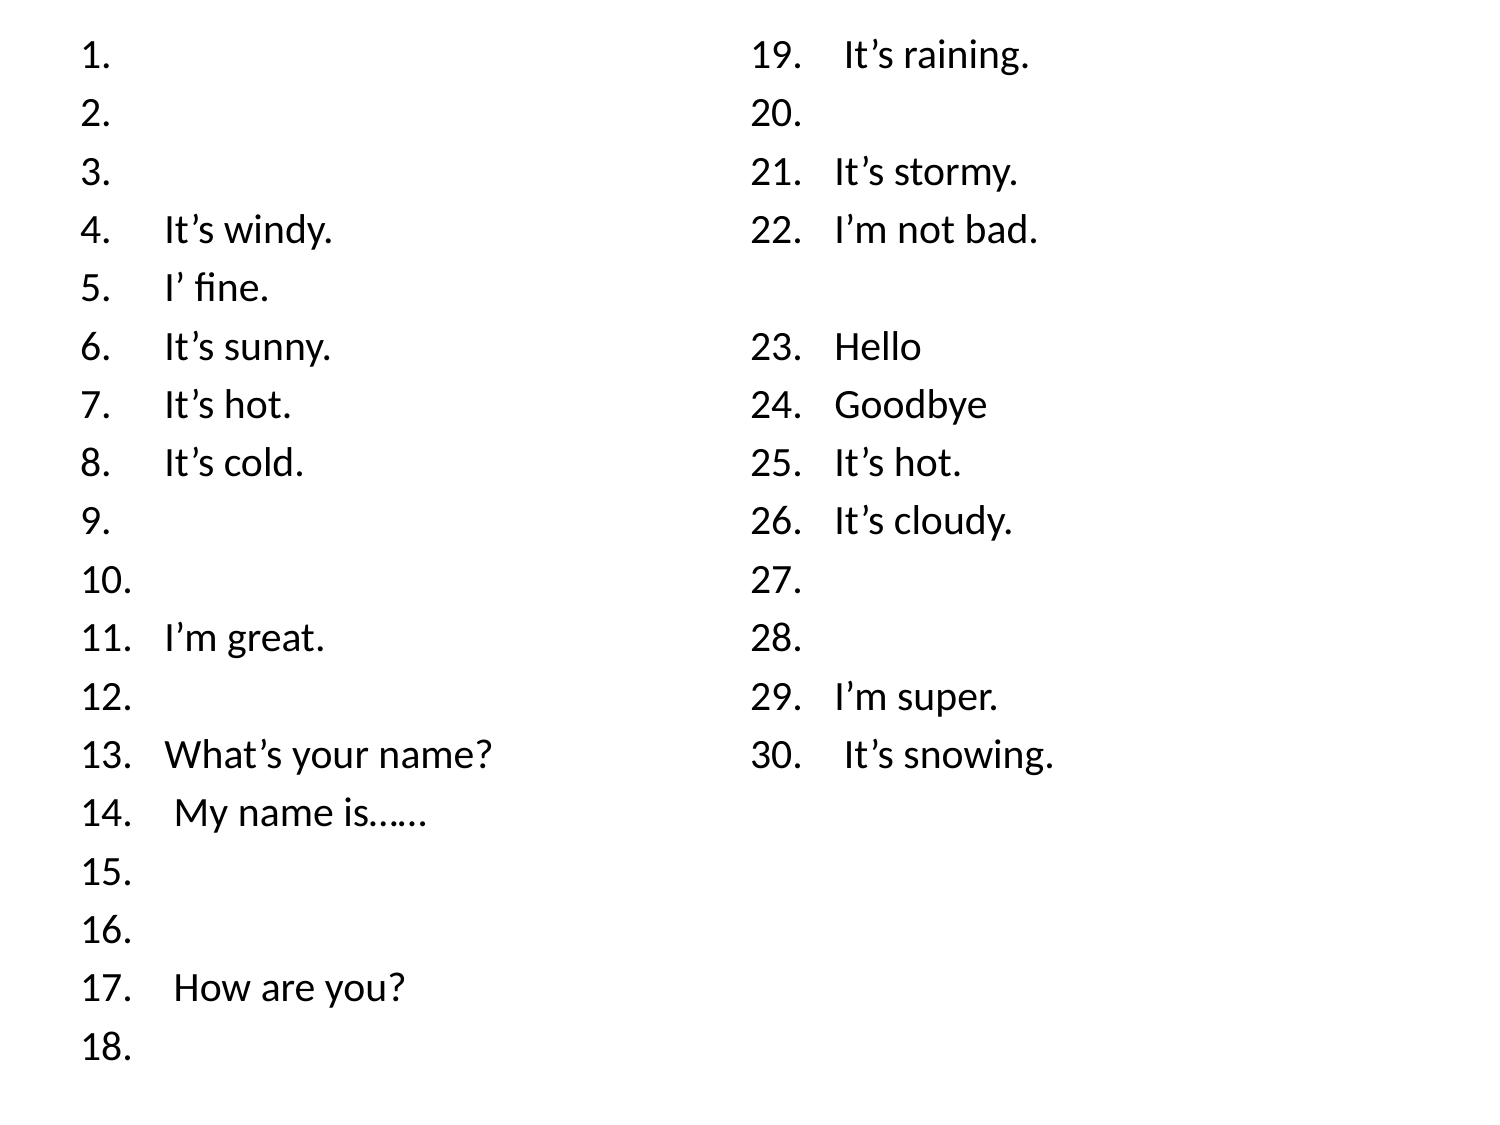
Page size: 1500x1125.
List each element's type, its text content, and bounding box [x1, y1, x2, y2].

list It’s windy. I’ fine. It’s sunny. It’s hot. It’s cold. I’m great. What’s your name? My name is…… How are you? It’s raining. It’s stormy. I’m not bad. Hello Goodbye It’s hot. It’s cloudy. I’m super. It’s snowing. [64, 19, 1436, 1083]
